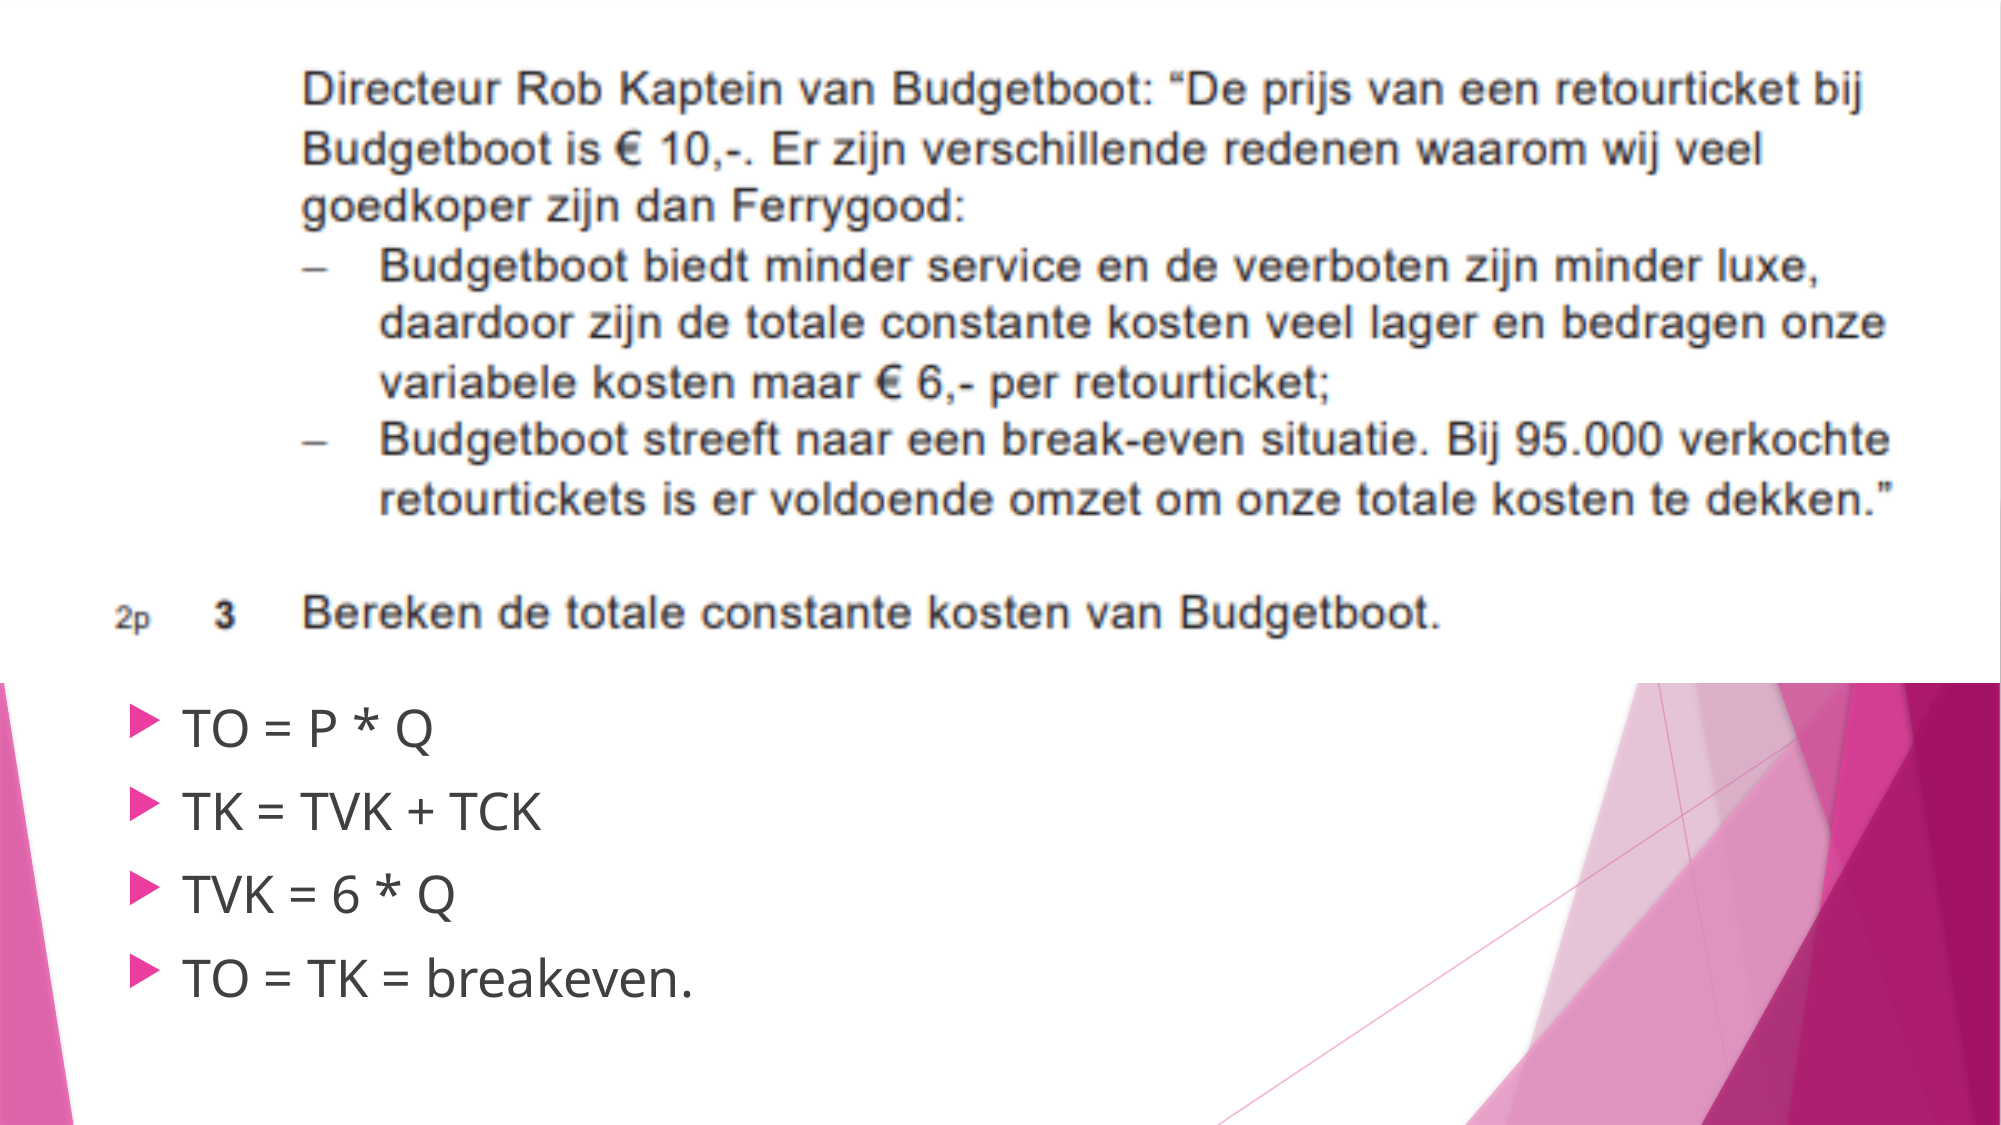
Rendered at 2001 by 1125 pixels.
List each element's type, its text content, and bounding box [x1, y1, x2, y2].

list TO = P * Q TK = TVK + TCK TVK = 6 * Q TO = TK = breakeven. [111, 694, 1522, 992]
picture [0, 0, 2000, 683]
